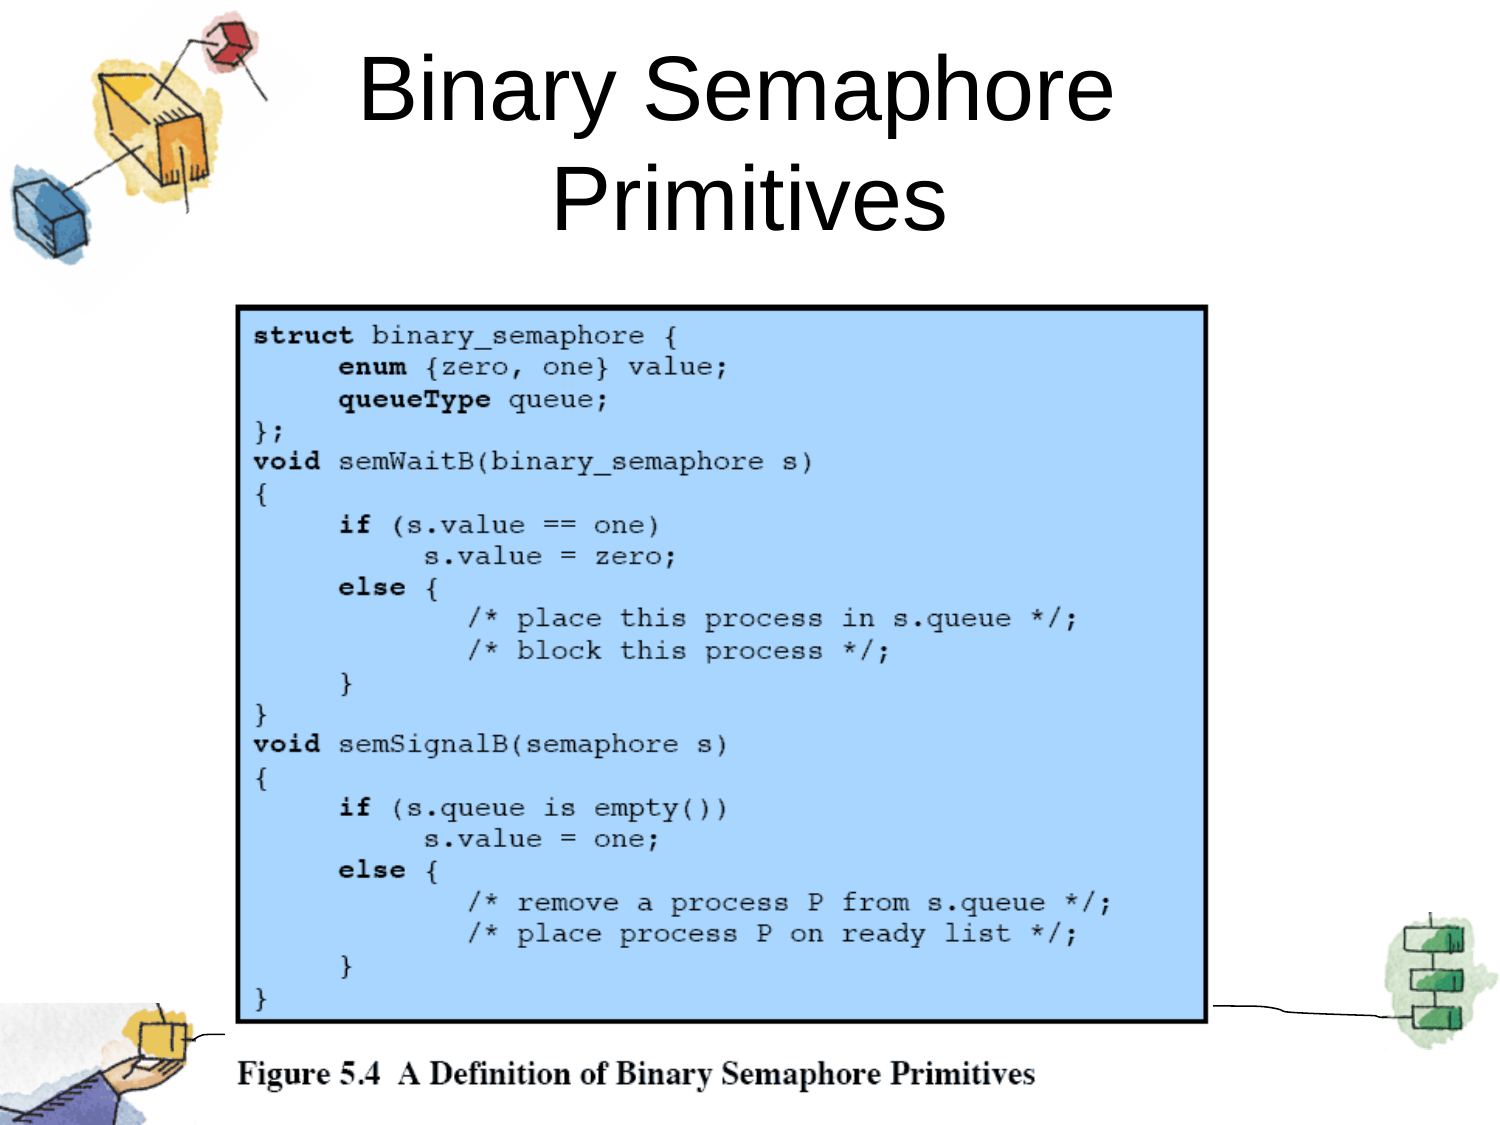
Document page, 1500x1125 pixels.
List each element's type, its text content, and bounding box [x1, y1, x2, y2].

picture [1382, 912, 1500, 1050]
picture [114, 0, 274, 44]
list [224, 294, 1213, 1094]
title Binary Semaphore Primitives [74, 44, 1426, 233]
picture [0, 85, 167, 316]
picture [0, 1003, 196, 1125]
